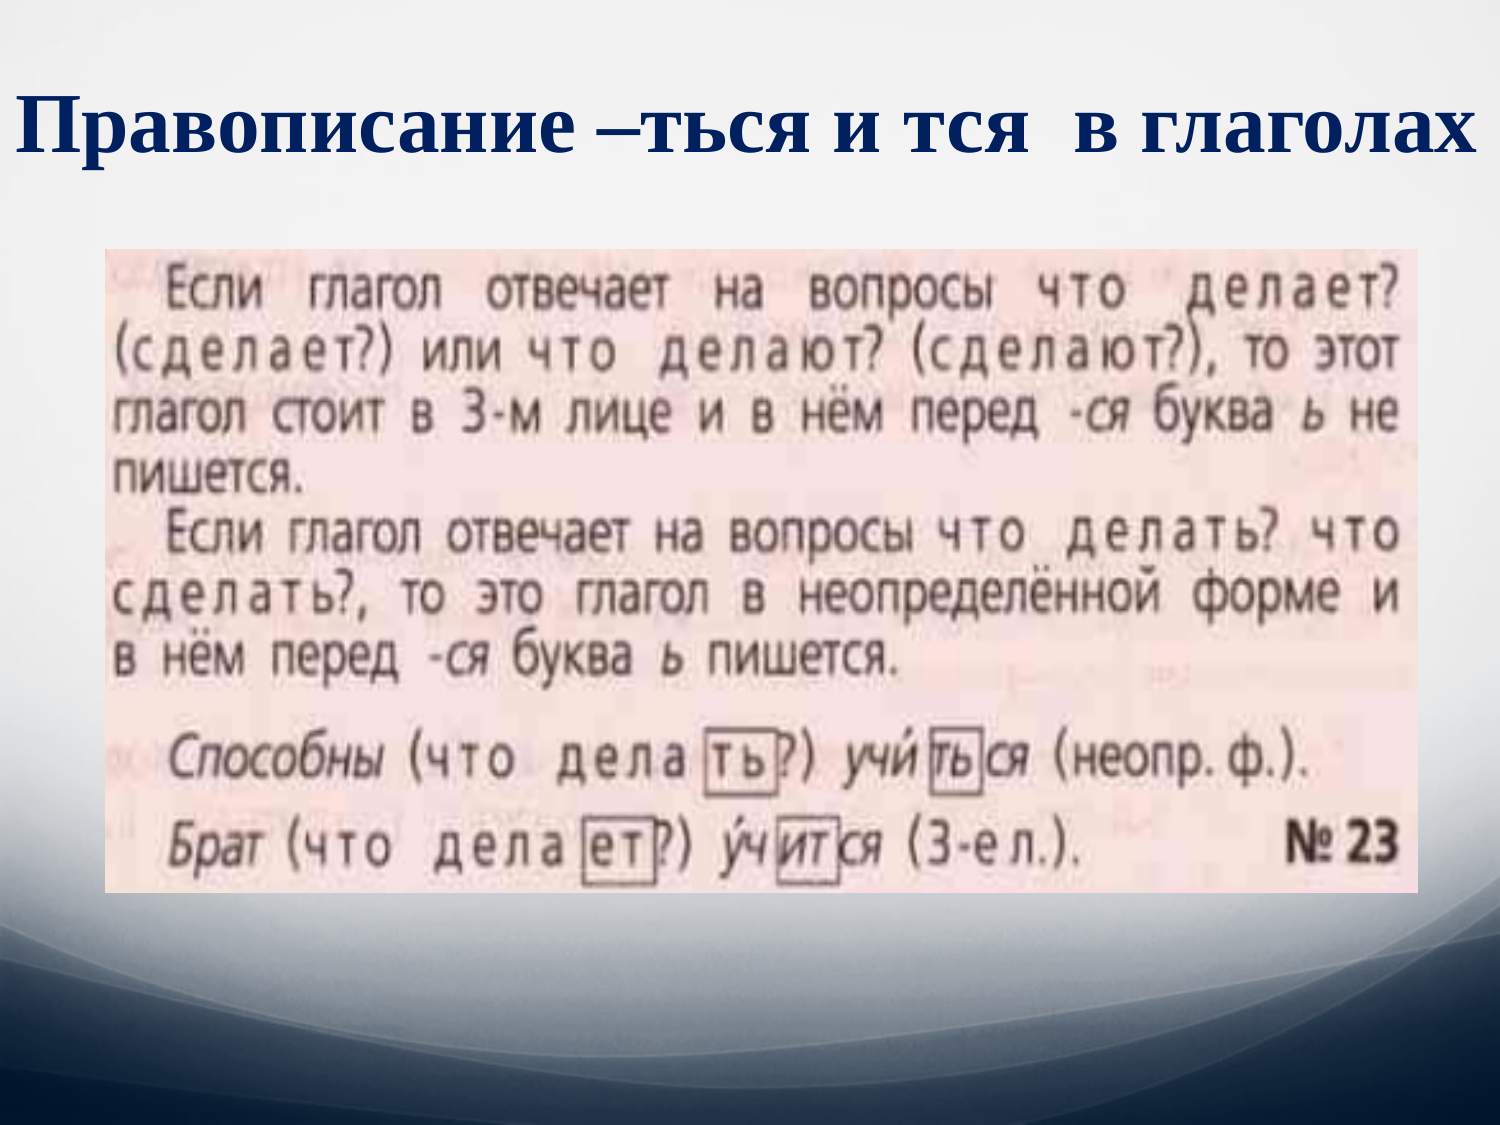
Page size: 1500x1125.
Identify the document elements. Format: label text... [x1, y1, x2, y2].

title Правописание –ться и тся в глаголах [0, 17, 1500, 178]
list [104, 249, 1418, 893]
